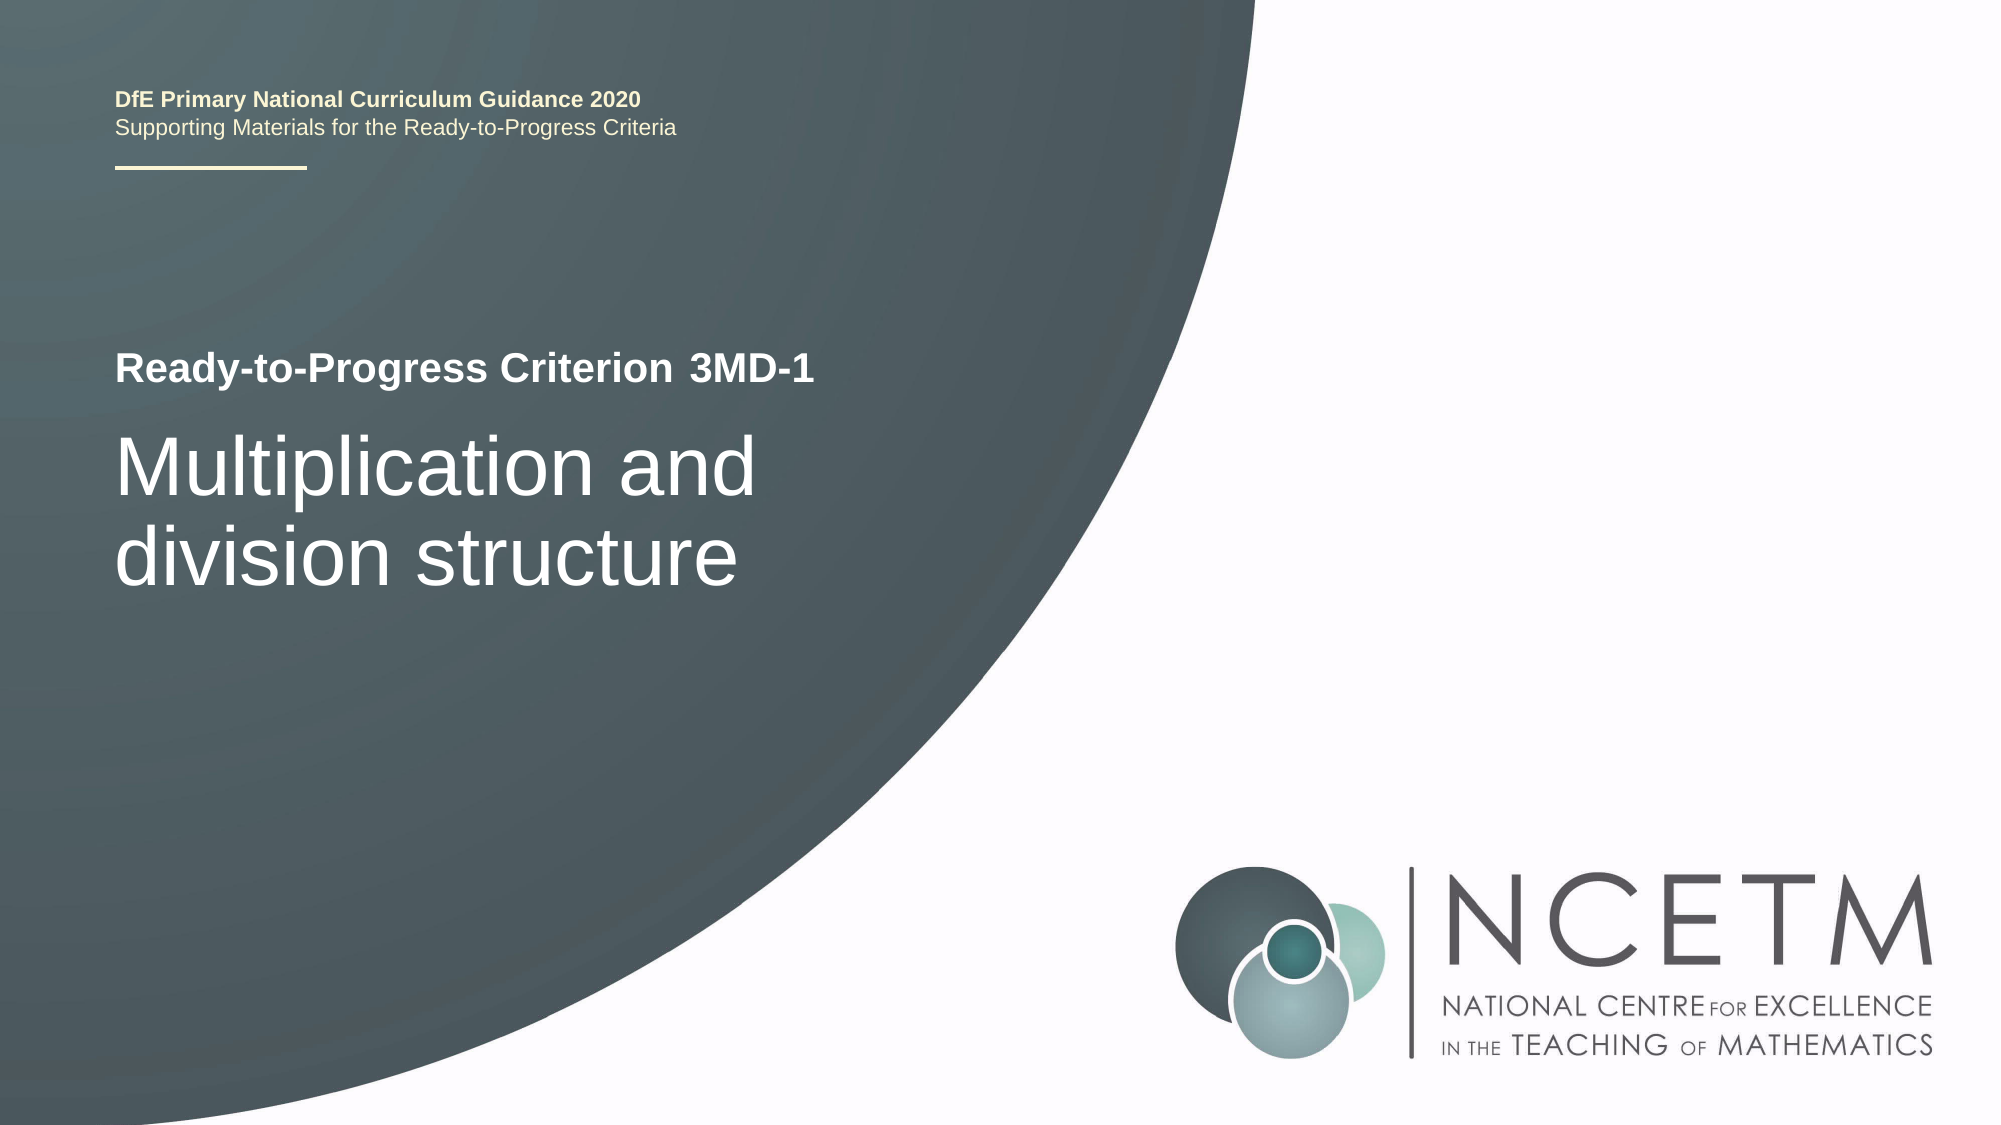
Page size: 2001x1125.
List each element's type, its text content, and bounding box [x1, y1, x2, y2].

picture [0, 0, 2001, 1125]
list 3MD-1 [674, 338, 1043, 414]
subtitle Multiplication and division structure [99, 416, 1000, 912]
